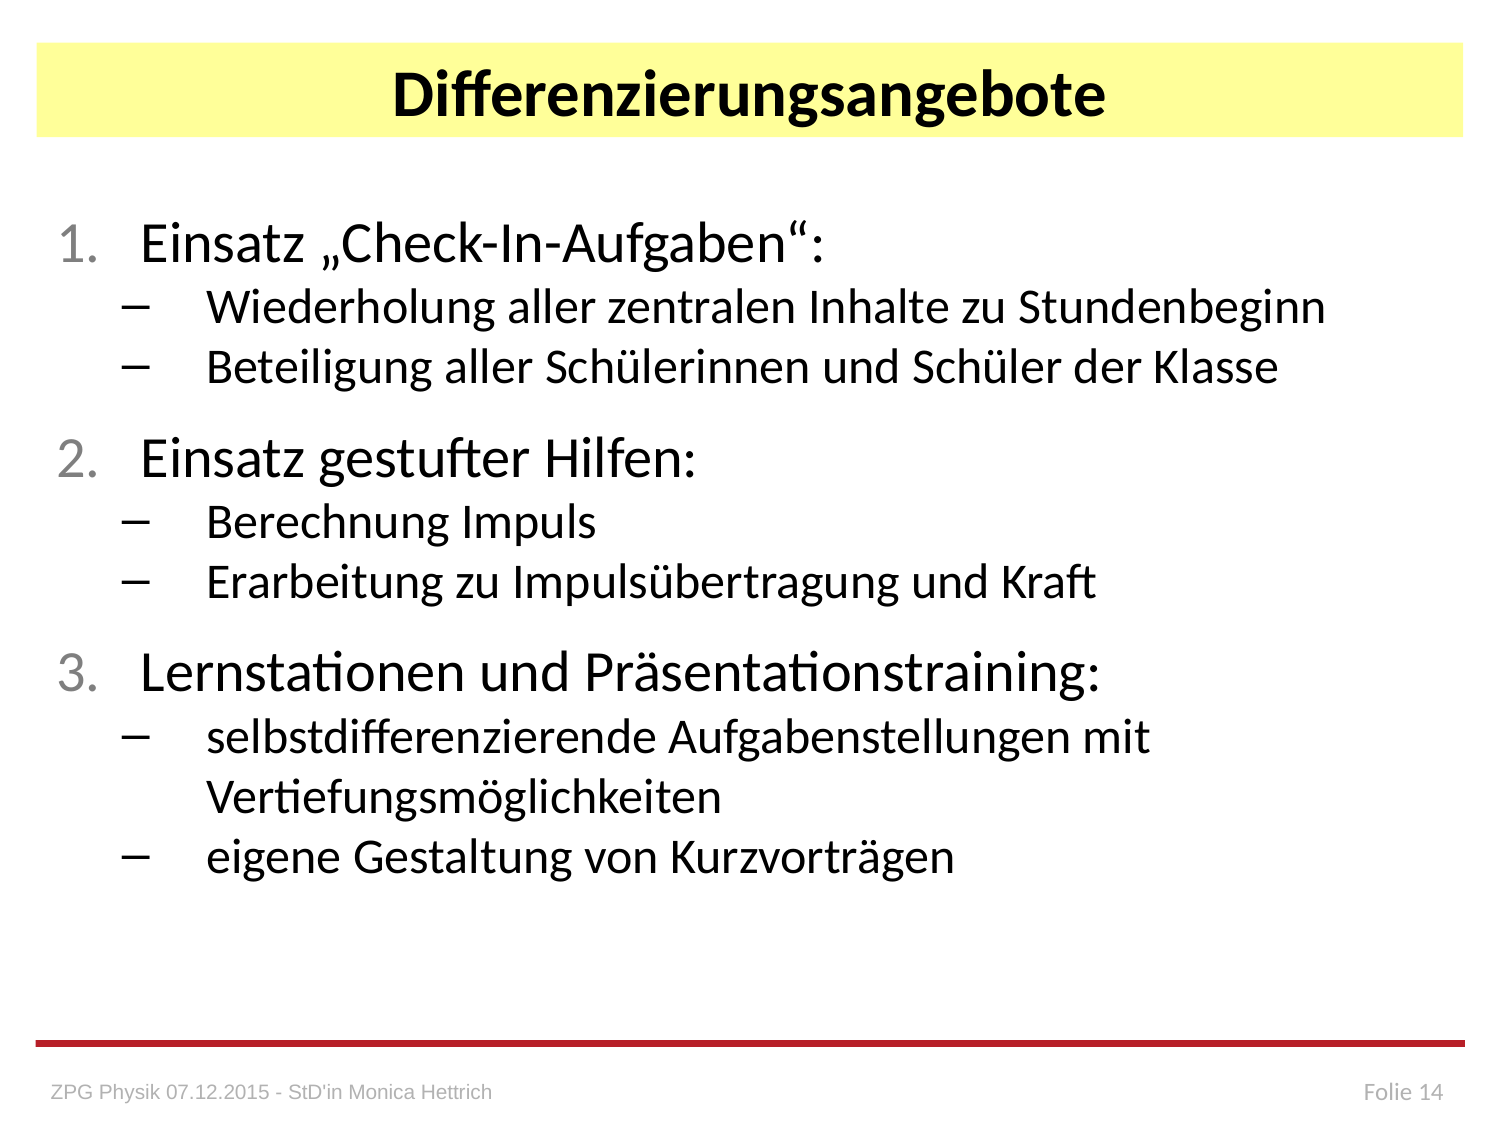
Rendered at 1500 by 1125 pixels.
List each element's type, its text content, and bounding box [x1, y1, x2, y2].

list Einsatz „Check-In-Aufgaben“: Wiederholung aller zentralen Inhalte zu Stundenbeginn Beteiligung aller Schülerinnen und Schüler der Klasse Einsatz gestufter Hilfen: Berechnung Impuls Erarbeitung zu Impulsübertragung und Kraft Lernstationen und Präsentationstraining: selbstdifferenzierende Aufgabenstellungen mit Vertiefungsmöglichkeiten eigene Gestaltung von Kurzvorträgen [41, 196, 1459, 1024]
slide_number Folie 14 [1108, 1060, 1459, 1121]
footer ZPG Physik 07.12.2015 - StD'in Monica Hettrich [35, 1061, 768, 1122]
title Differenzierungsangebote [41, 42, 1459, 149]
